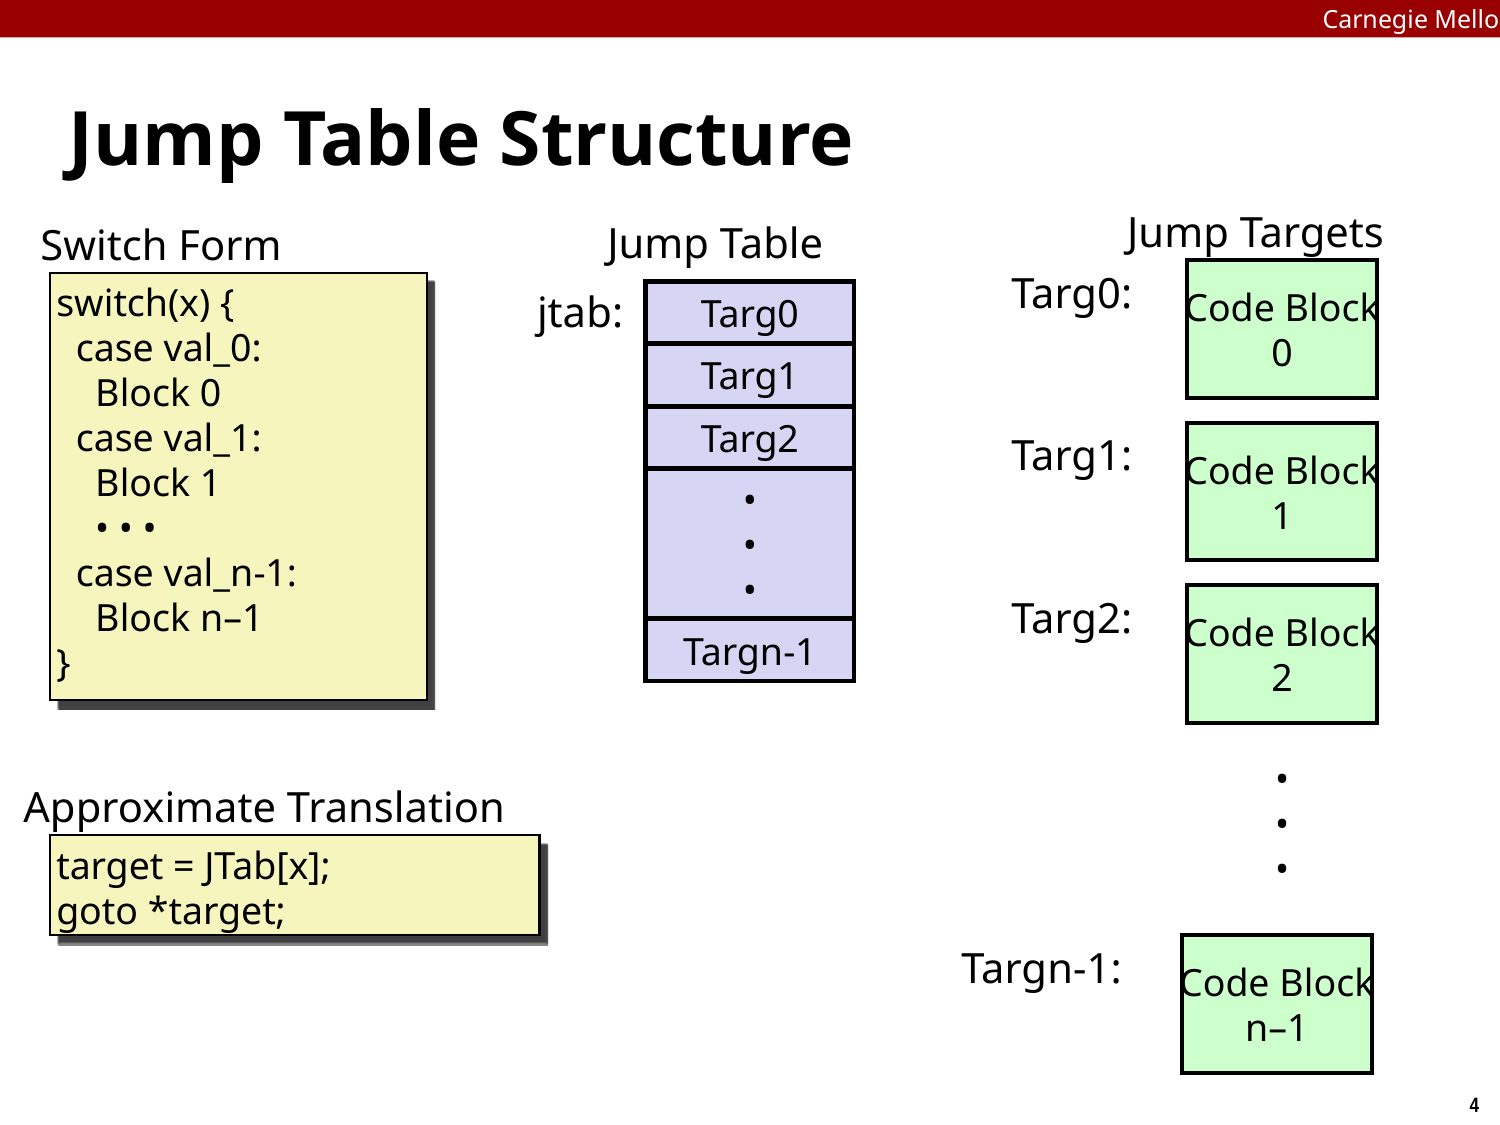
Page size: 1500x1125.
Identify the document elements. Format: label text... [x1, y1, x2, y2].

text_box Targ1 [645, 343, 855, 406]
text_box • • • [1263, 747, 1301, 898]
text_box jtab: [530, 279, 630, 342]
text_box target = JTab[x]; goto *target; [49, 835, 540, 936]
text_box • • • [645, 468, 855, 619]
text_box Switch Form [34, 212, 288, 275]
text_box Approximate Translation [17, 774, 512, 838]
text_box switch(x) { case val_0: Block 0 case val_1: Block 1 • • • case val_n-1: Block n–1 } [50, 272, 428, 700]
text_box Code Block n–1 [1181, 935, 1373, 1073]
text_box Targn-1 [645, 619, 855, 682]
title Jump Table Structure [62, 41, 1438, 230]
text_box [0, 0, 1500, 38]
text_box Targ1: [1004, 422, 1139, 486]
text_box Targ2: [1004, 585, 1139, 648]
text_box Carnegie Mellon [1322, 3, 1500, 33]
text_box Targ2 [645, 406, 855, 468]
text_box Code Block 0 [1186, 263, 1378, 398]
text_box Code Block 2 [1186, 585, 1378, 723]
text_box Jump Targets [1120, 200, 1391, 263]
text_box Targ0: [1004, 260, 1139, 323]
text_box Targn-1: [954, 935, 1128, 998]
text_box Targ0 [645, 281, 855, 343]
text_box Code Block 1 [1186, 422, 1378, 561]
text_box Jump Table [600, 210, 830, 273]
